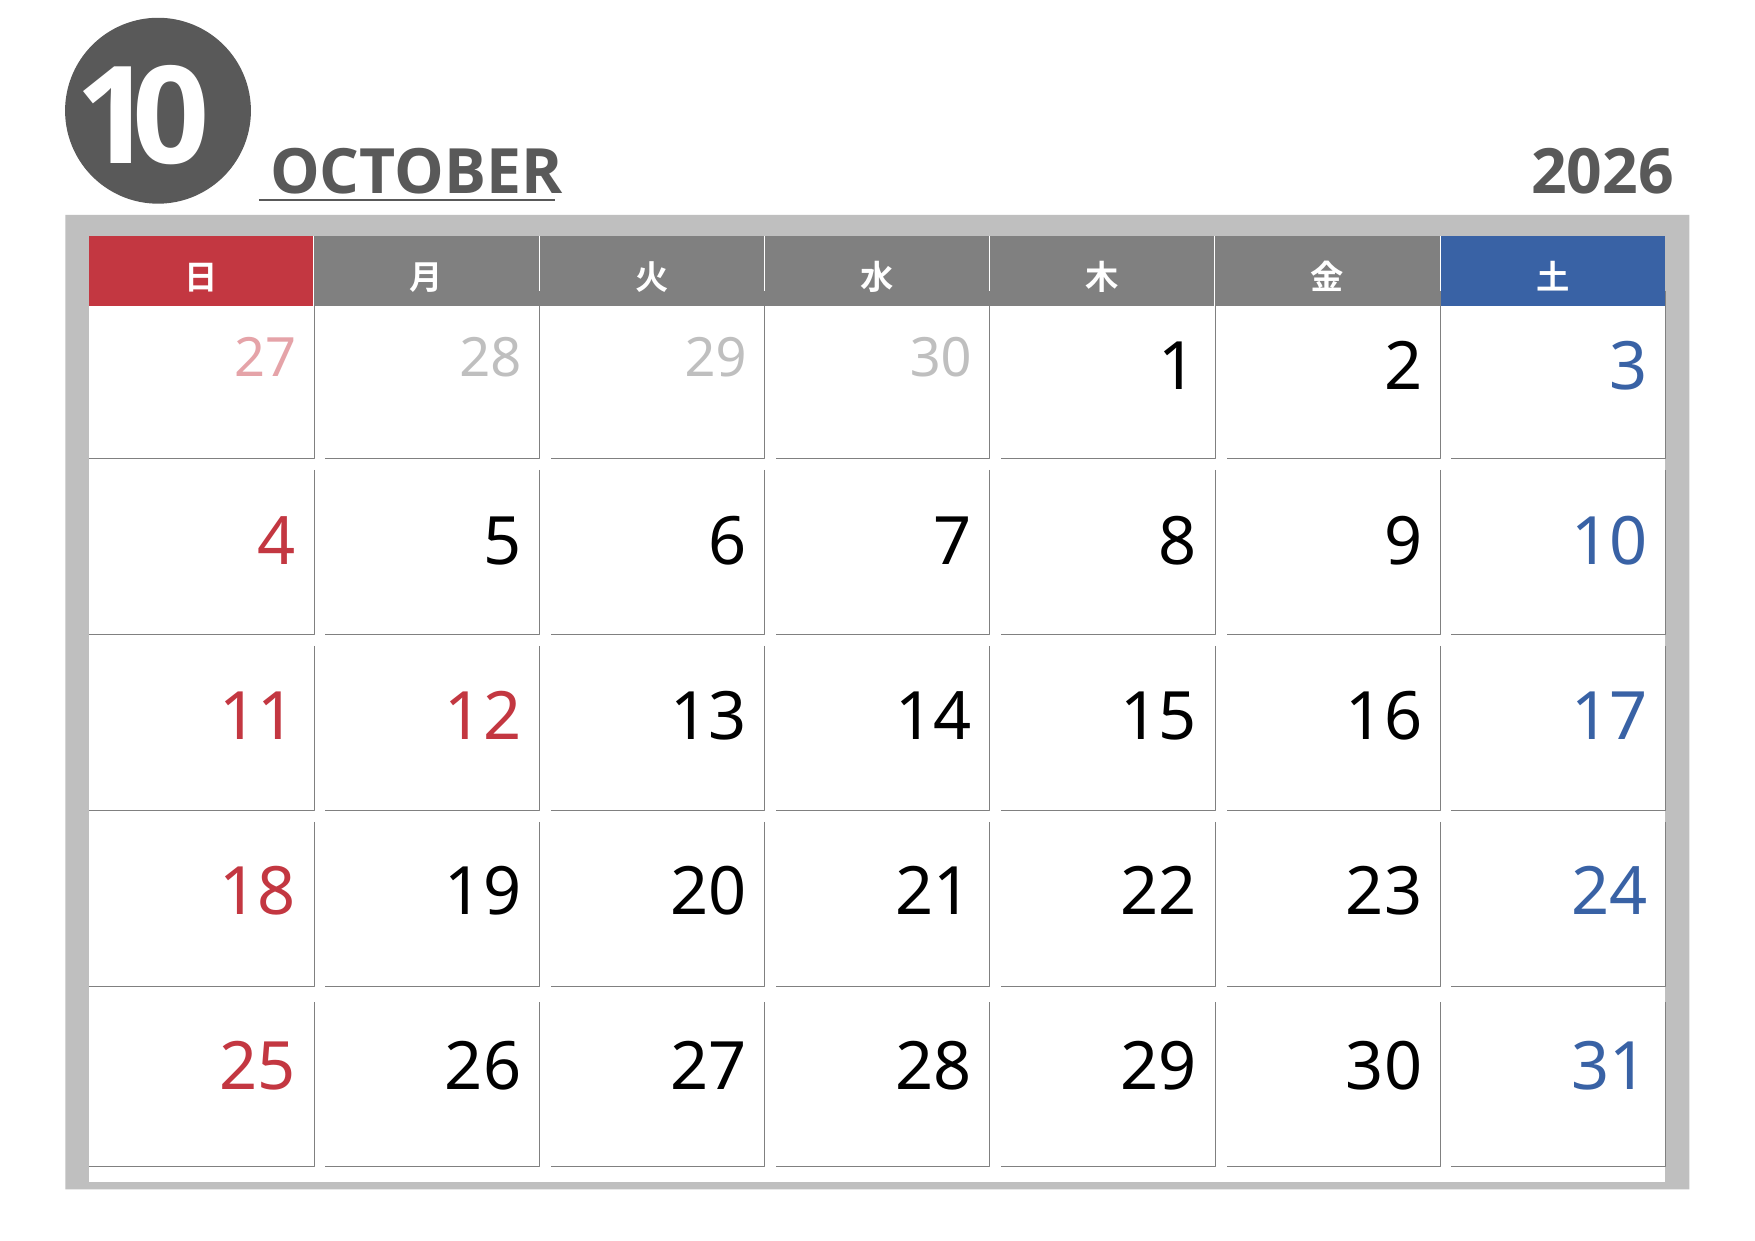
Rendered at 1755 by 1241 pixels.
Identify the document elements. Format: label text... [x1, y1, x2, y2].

text_box OCTOBER [255, 124, 605, 215]
table_header 土 [1441, 236, 1665, 288]
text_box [88, 290, 1666, 1167]
table_header 木 [990, 236, 1214, 286]
table_header 月 [314, 236, 539, 286]
text_box [64, 213, 1691, 1191]
table_header 日 [89, 236, 313, 288]
table_header 水 [765, 236, 989, 286]
table_header 金 [1215, 236, 1440, 286]
text_box 10 [60, 21, 225, 199]
table_header 火 [540, 236, 764, 286]
